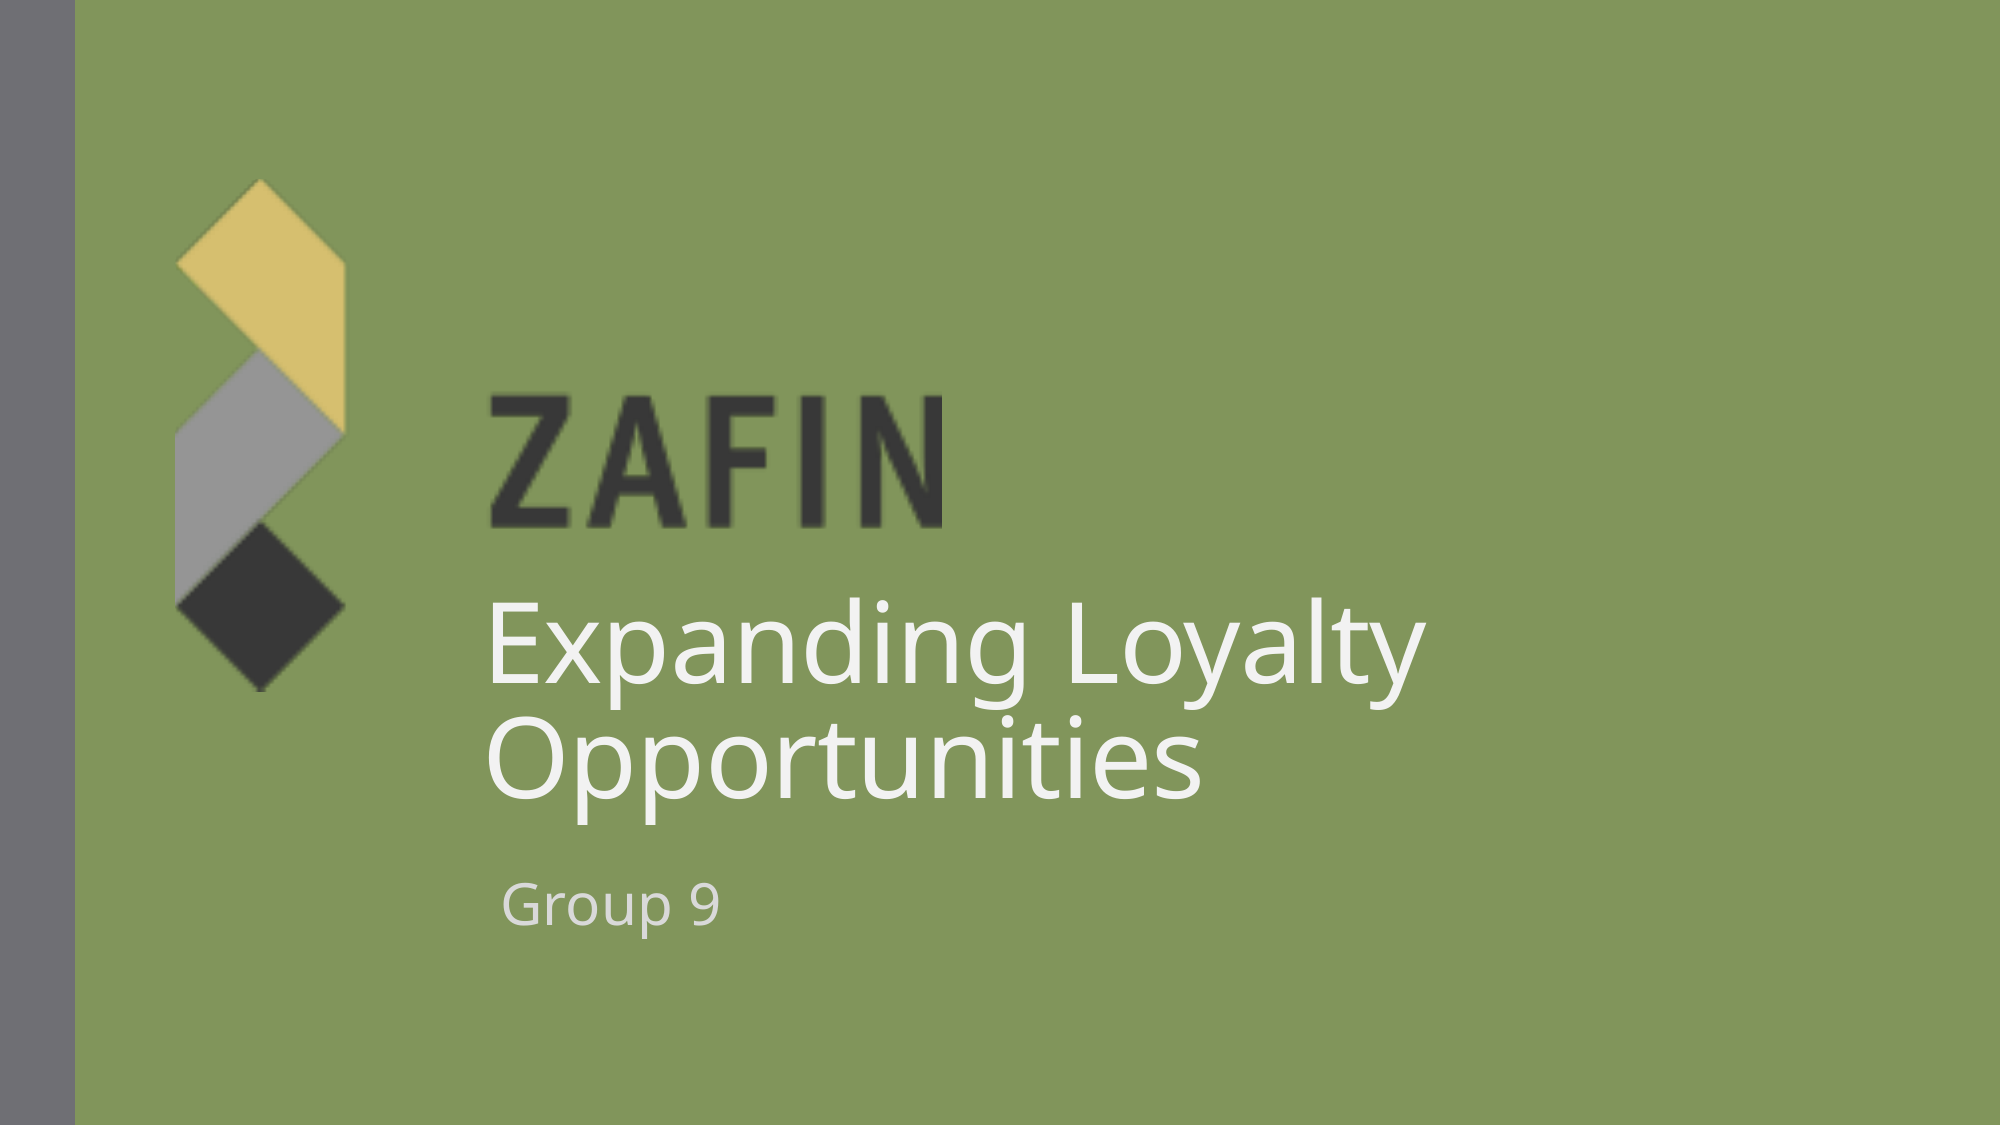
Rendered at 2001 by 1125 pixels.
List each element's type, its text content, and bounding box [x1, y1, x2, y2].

text_box Group 9 [485, 859, 737, 945]
picture [175, 179, 943, 693]
title Expanding Loyalty Opportunities [467, 462, 1954, 924]
